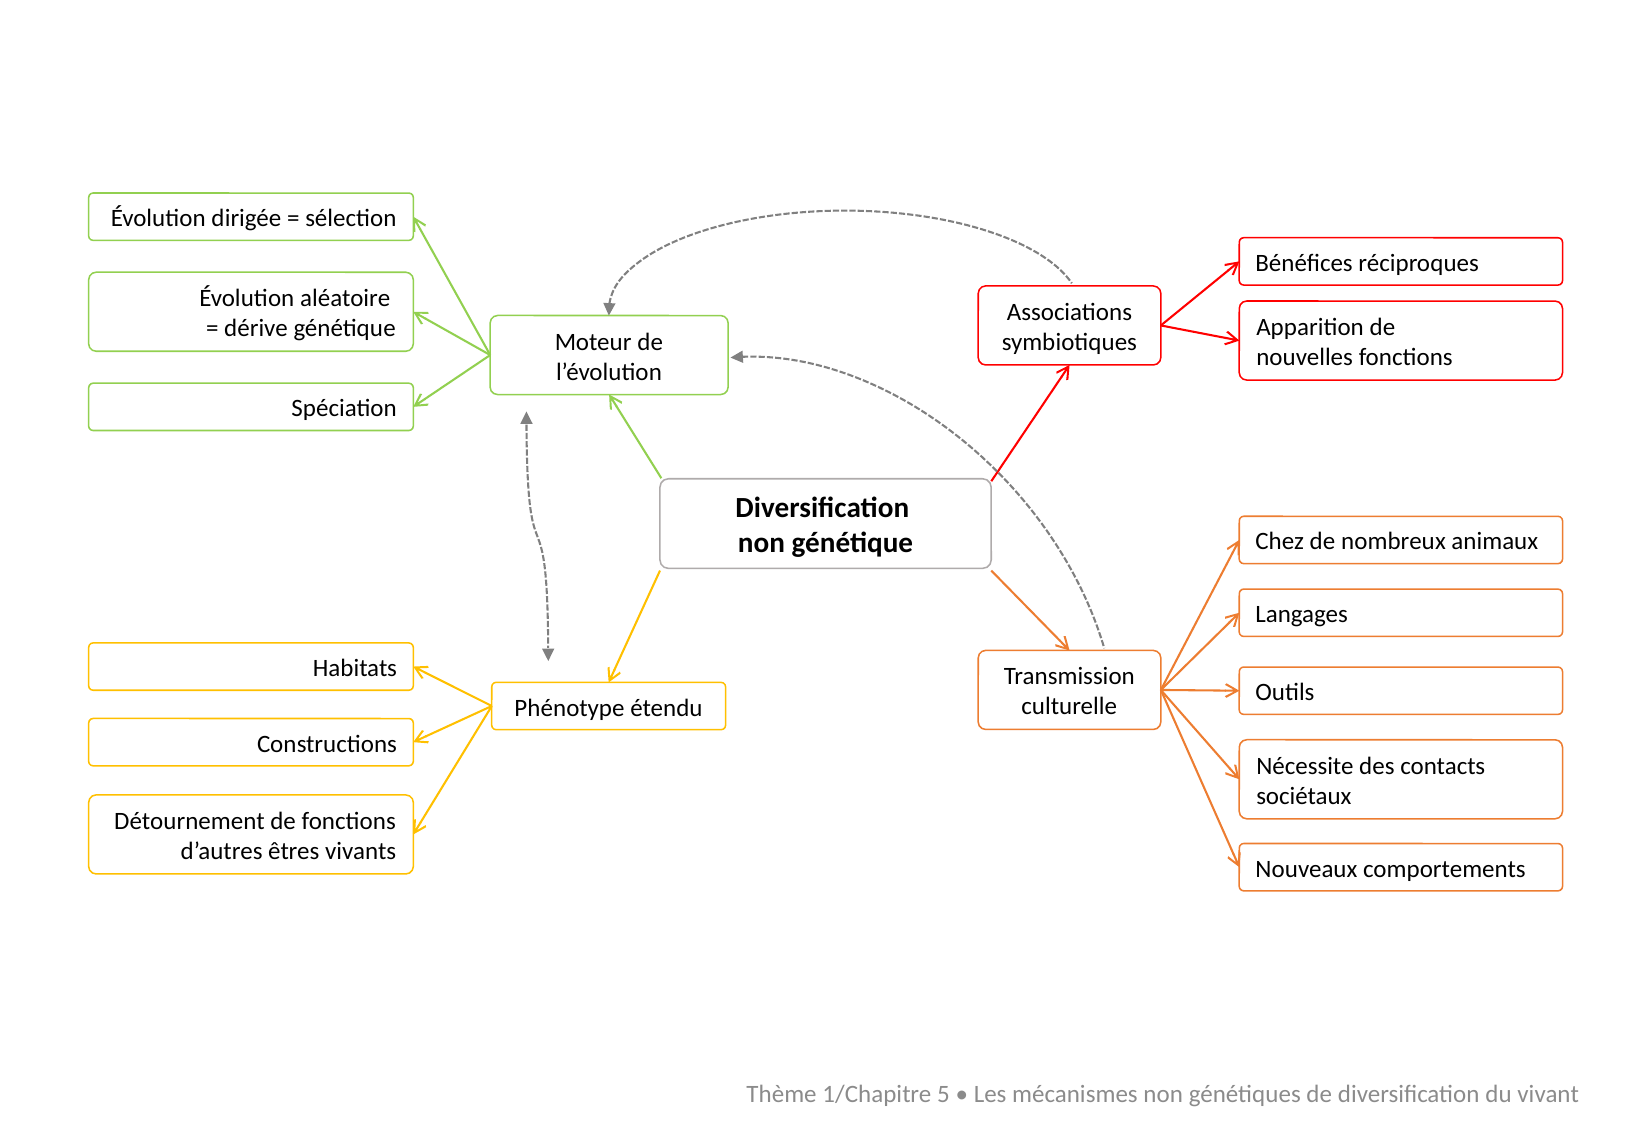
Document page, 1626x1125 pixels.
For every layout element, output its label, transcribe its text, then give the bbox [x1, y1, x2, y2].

text_box Moteur de l’évolution [491, 315, 729, 395]
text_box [991, 570, 1070, 650]
text_box Spéciation [88, 383, 414, 431]
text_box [448, 447, 626, 625]
text_box Associations symbiotiques [978, 285, 1161, 365]
text_box [730, 350, 1105, 649]
text_box Phénotype étendu [492, 682, 726, 730]
text_box Bénéfices réciproques [1239, 237, 1563, 286]
text_box Détournement de fonctions d’autres êtres vivants [88, 794, 414, 874]
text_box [608, 570, 660, 683]
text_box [609, 395, 662, 479]
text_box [413, 356, 491, 407]
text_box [413, 216, 491, 356]
text_box Chez de nombreux animaux [1239, 516, 1563, 564]
text_box Transmission culturelle [978, 650, 1160, 730]
text_box Évolution dirigée = sélection [88, 192, 414, 241]
text_box Habitats [88, 642, 414, 691]
text_box Apparition de nouvelles fonctions [1239, 301, 1563, 381]
text_box Nécessite des contacts sociétaux [1240, 739, 1563, 819]
text_box Diversification non génétique [659, 478, 811, 569]
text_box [1160, 325, 1240, 341]
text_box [413, 666, 492, 706]
text_box Évolution aléatoire = dérive génétique [88, 272, 413, 352]
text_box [413, 706, 492, 835]
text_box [991, 365, 1070, 482]
text_box Constructions [88, 718, 413, 766]
text_box Nouveaux comportements [1239, 843, 1563, 891]
text_box Langages [1240, 589, 1563, 637]
text_box [603, 210, 1073, 316]
footer Thème 1/Chapitre 5 • Les mécanismes non génétiques de diversification du vivant [0, 1071, 1625, 1125]
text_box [1160, 691, 1240, 868]
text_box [1160, 261, 1240, 325]
text_box Outils [1240, 667, 1563, 715]
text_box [1160, 539, 1240, 691]
